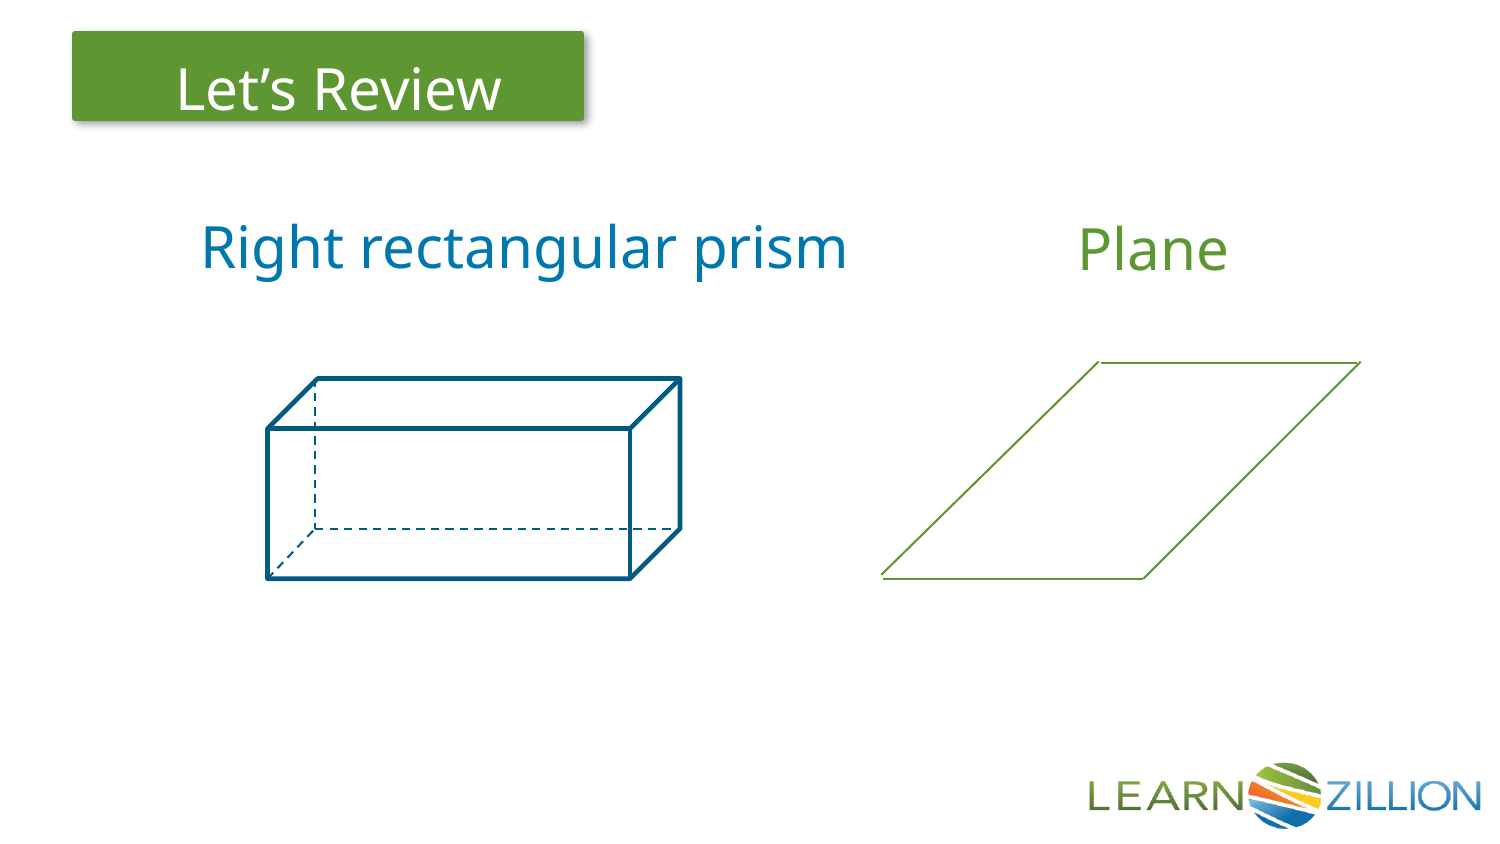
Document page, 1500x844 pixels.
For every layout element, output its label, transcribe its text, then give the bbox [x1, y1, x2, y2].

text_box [267, 378, 681, 579]
text_box Right rectangular prism [103, 202, 947, 291]
text_box Plane [993, 204, 1313, 290]
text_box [880, 361, 1361, 579]
picture [1087, 759, 1482, 831]
